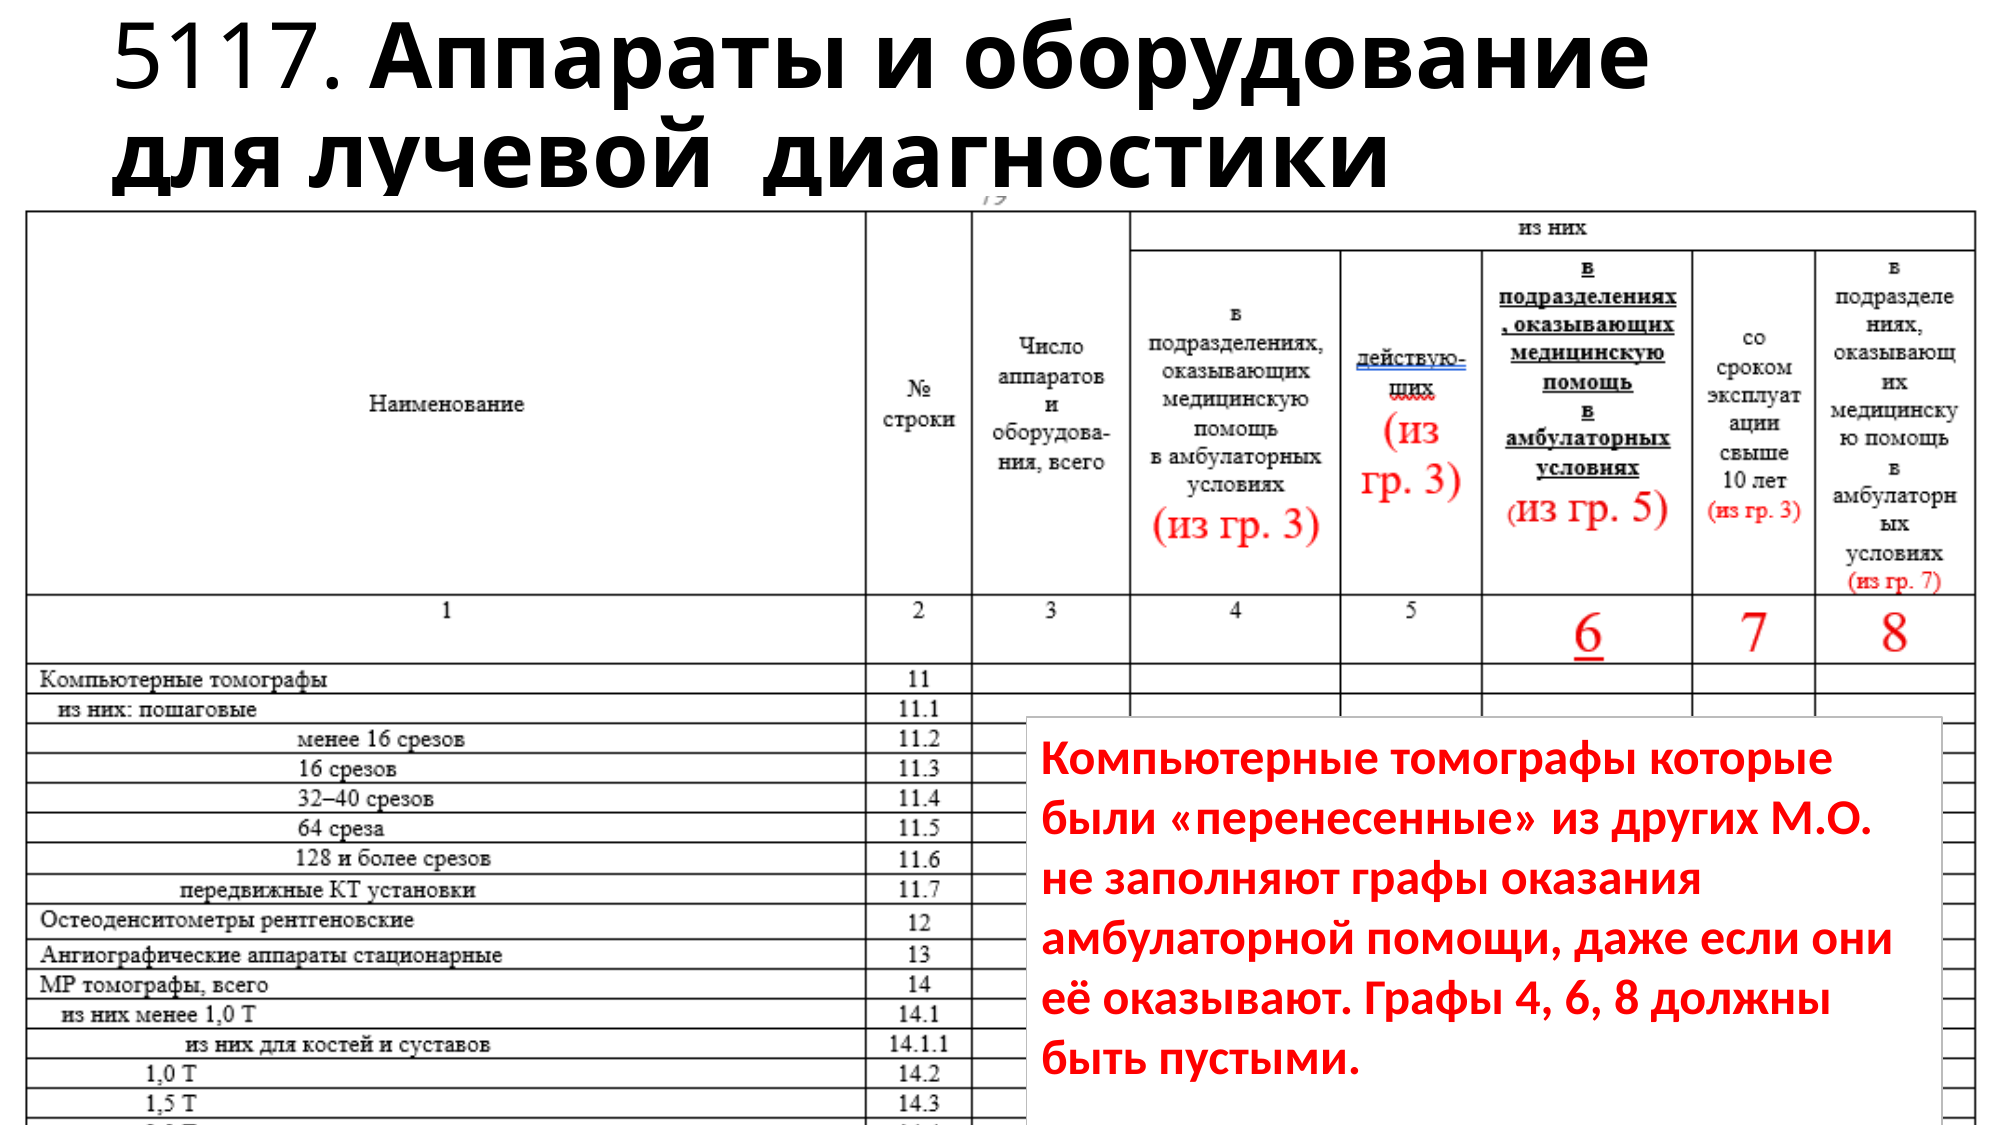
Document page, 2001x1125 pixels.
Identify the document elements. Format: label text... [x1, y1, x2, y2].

picture [0, 196, 1984, 1125]
title 5117. Аппараты и оборудование для лучевой диагностики [95, 0, 1821, 196]
